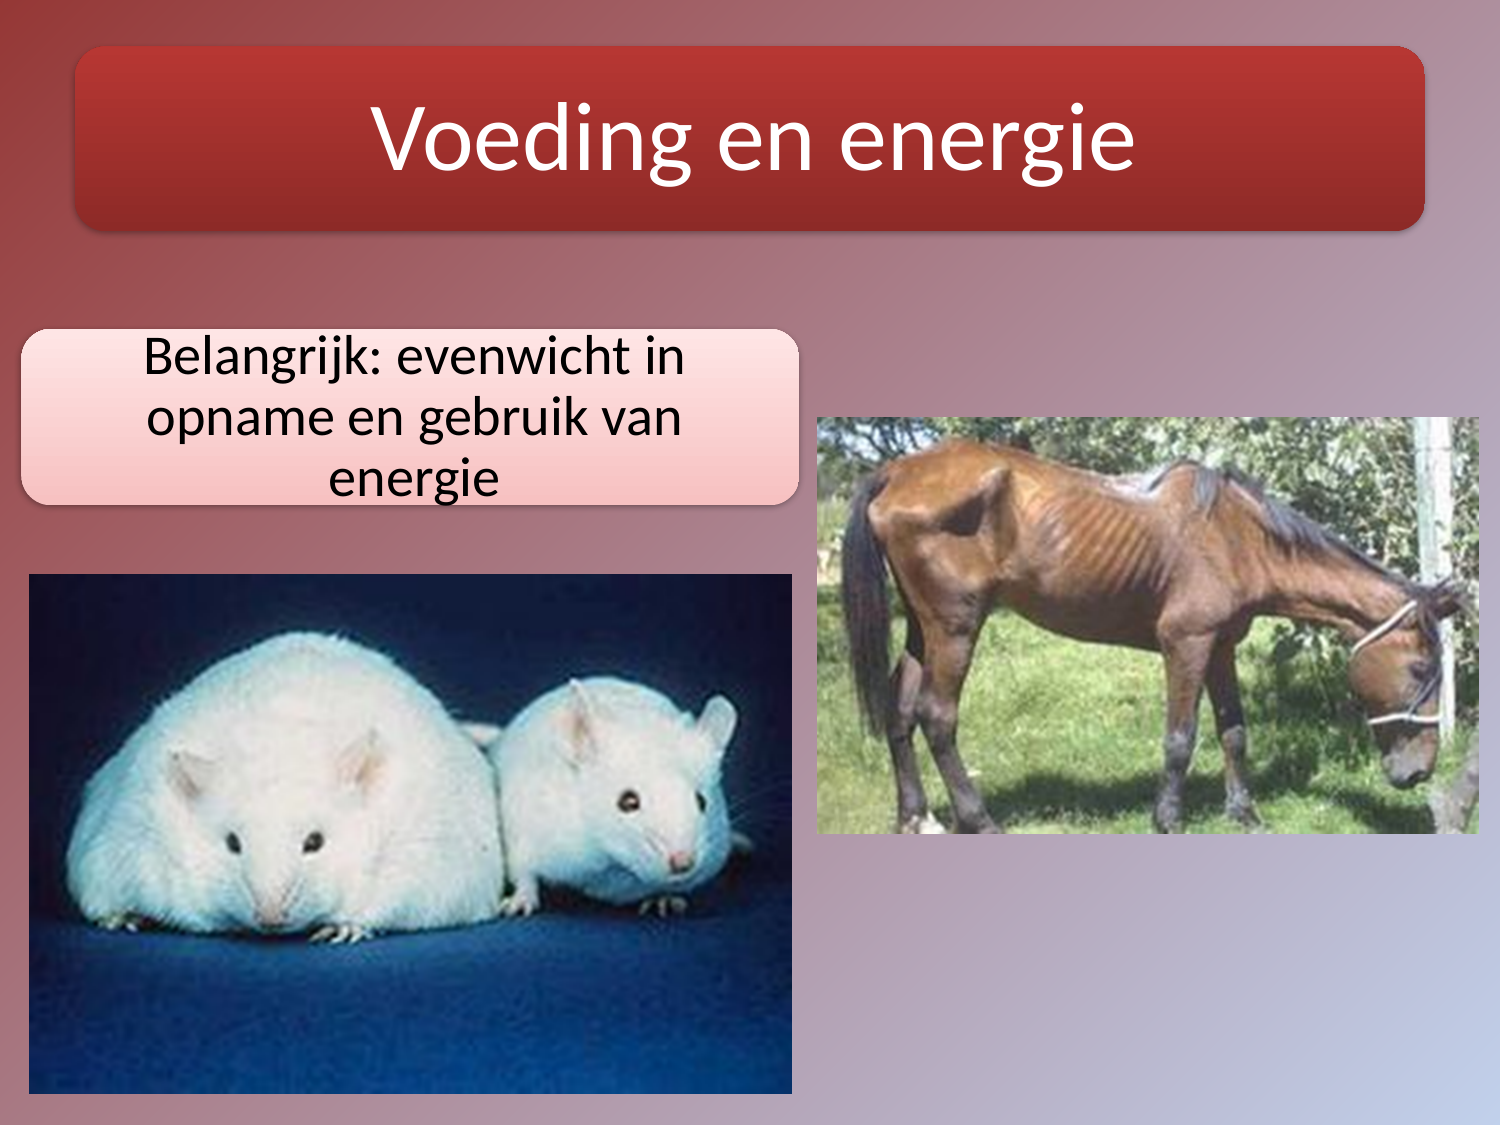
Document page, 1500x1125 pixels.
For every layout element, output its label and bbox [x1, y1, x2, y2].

list [19, 314, 802, 521]
picture [817, 417, 1479, 835]
picture [29, 574, 792, 1094]
text_box [74, 44, 1426, 233]
